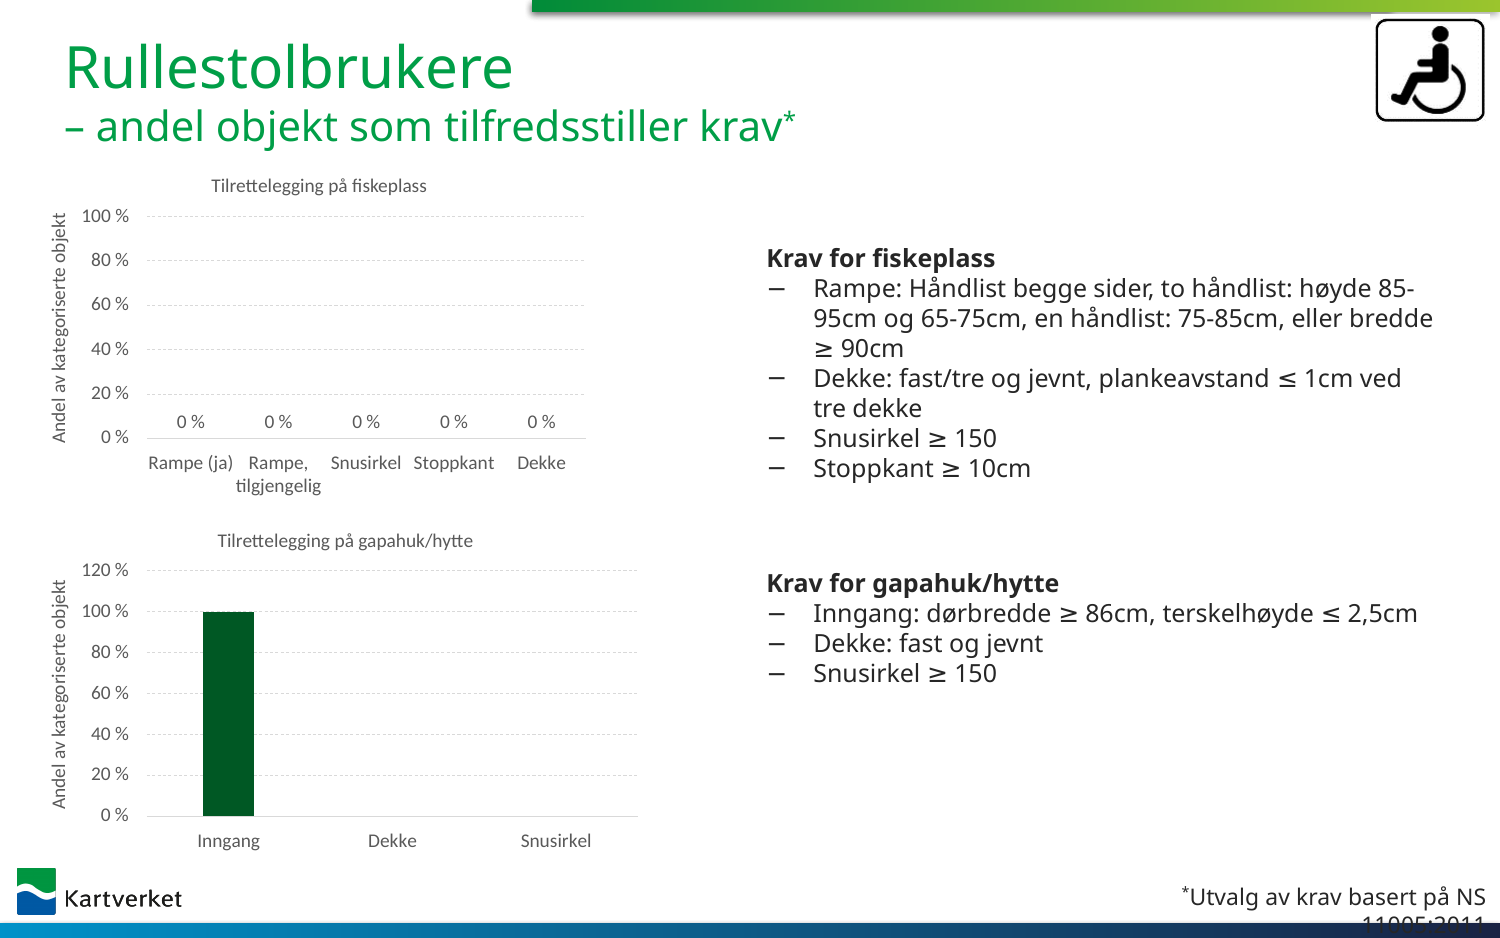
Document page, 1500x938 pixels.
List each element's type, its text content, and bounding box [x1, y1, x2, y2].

picture [41, 166, 597, 505]
picture [1371, 13, 1491, 127]
text_box Krav for gapahuk/hytte Inngang: dørbredde ≥ 86cm, terskelhøyde ≤ 2,5cm Dekke: fast og jevnt Snusirkel ≥ 150 [751, 560, 1452, 695]
text_box *Utvalg av krav basert på NS 11005:2011 [1068, 873, 1500, 938]
picture [41, 520, 650, 859]
text_box Krav for fiskeplass Rampe: Håndlist begge sider, to håndlist: høyde 85-95cm og 65-75cm, en håndlist: 75-85cm, eller bredde ≥ 90cm Dekke: fast/tre og jevnt, plankeavstand ≤ 1cm ved tre dekke Snusirkel ≥ 150 Stoppkant ≥ 10cm [751, 235, 1452, 490]
text_box Rullestolbrukere – andel objekt som tilfredsstiller krav* [49, 29, 1431, 158]
